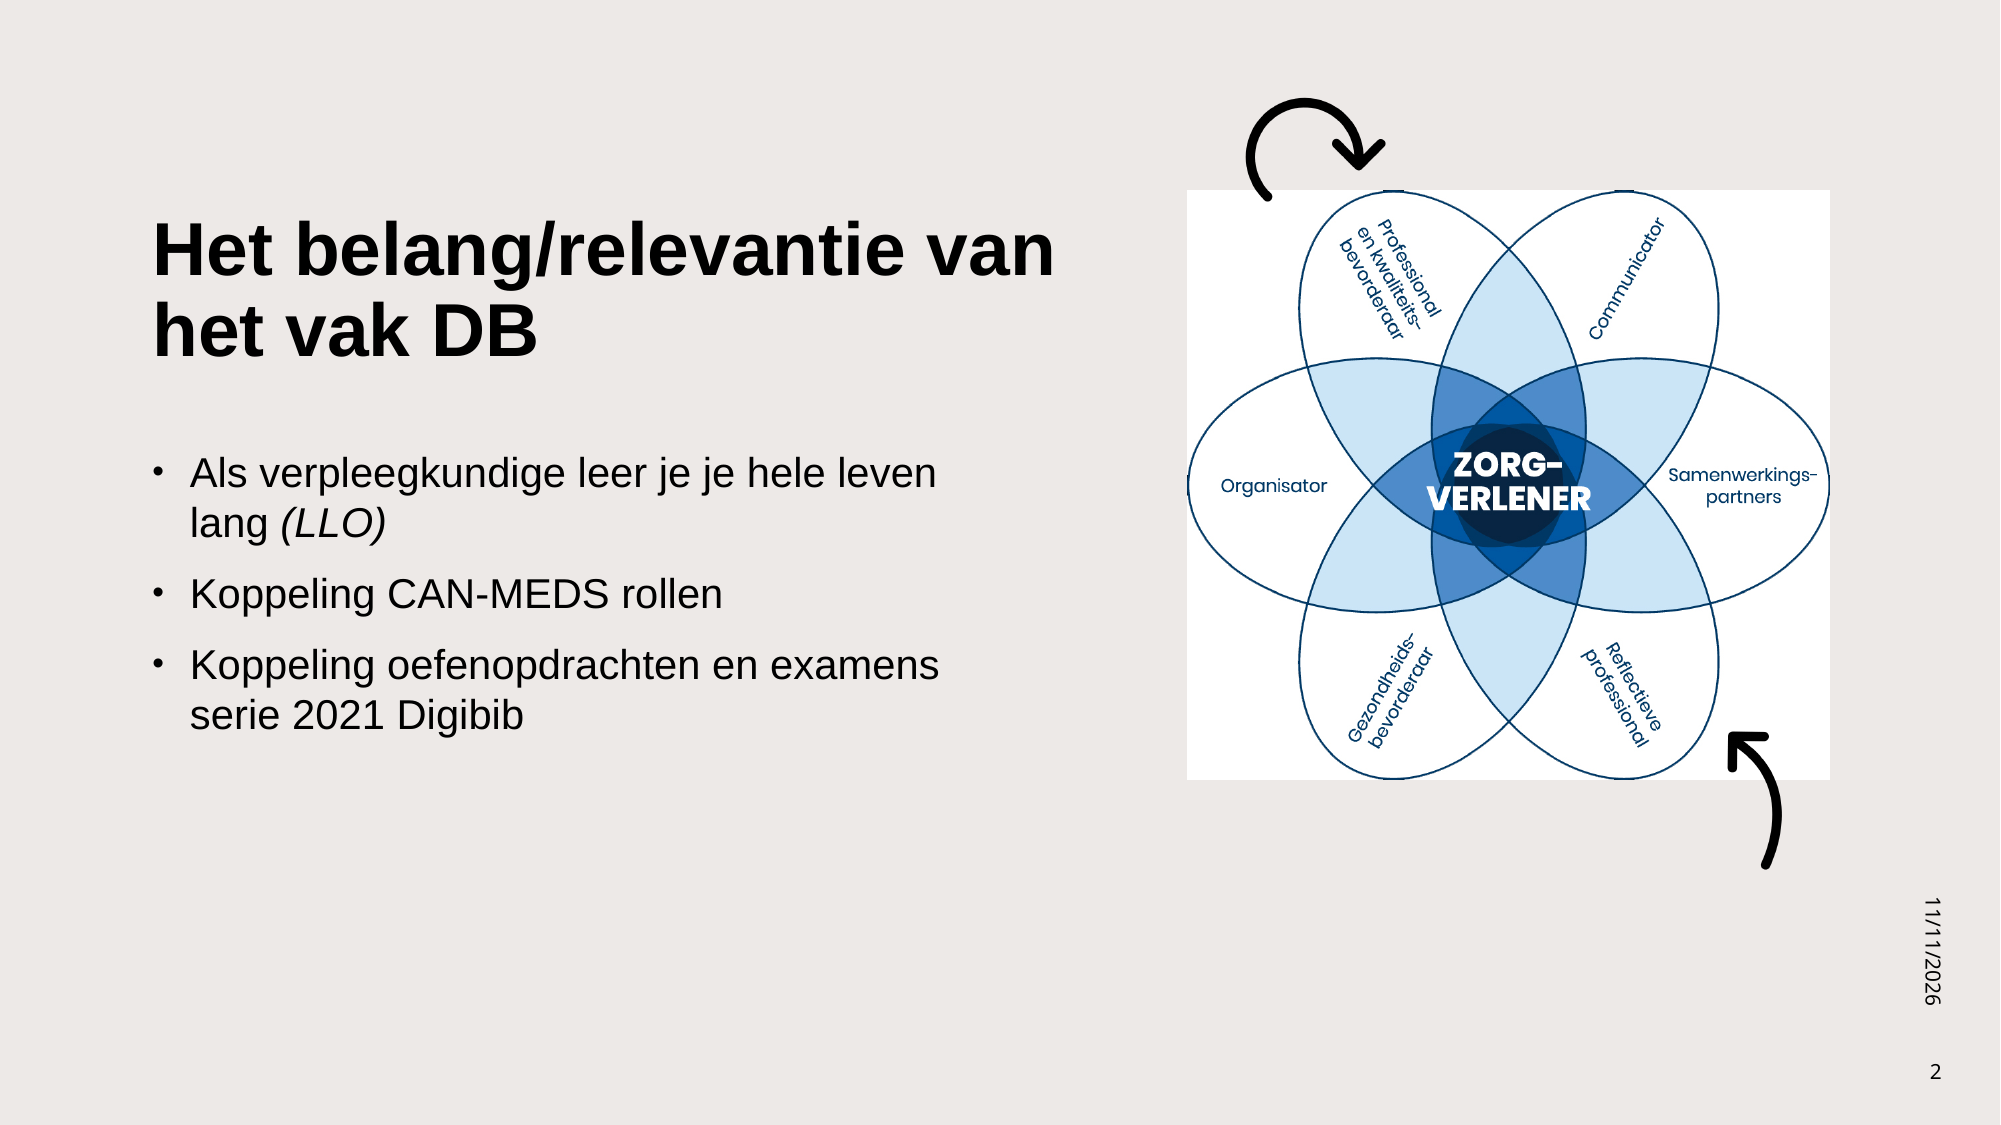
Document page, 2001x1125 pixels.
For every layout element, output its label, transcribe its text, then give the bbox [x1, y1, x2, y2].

picture [1187, 74, 1830, 876]
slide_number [1902, 576, 1963, 1021]
list Als verpleegkundige leer je je hele leven lang (LLO) Koppeling CAN-MEDS rollen Koppeling oefenopdrachten en examens serie 2021 Digibib [137, 438, 967, 1014]
slide_number 2 [1888, 1042, 1983, 1103]
title Het belang/relevantie van het vak DB [137, 111, 1138, 380]
